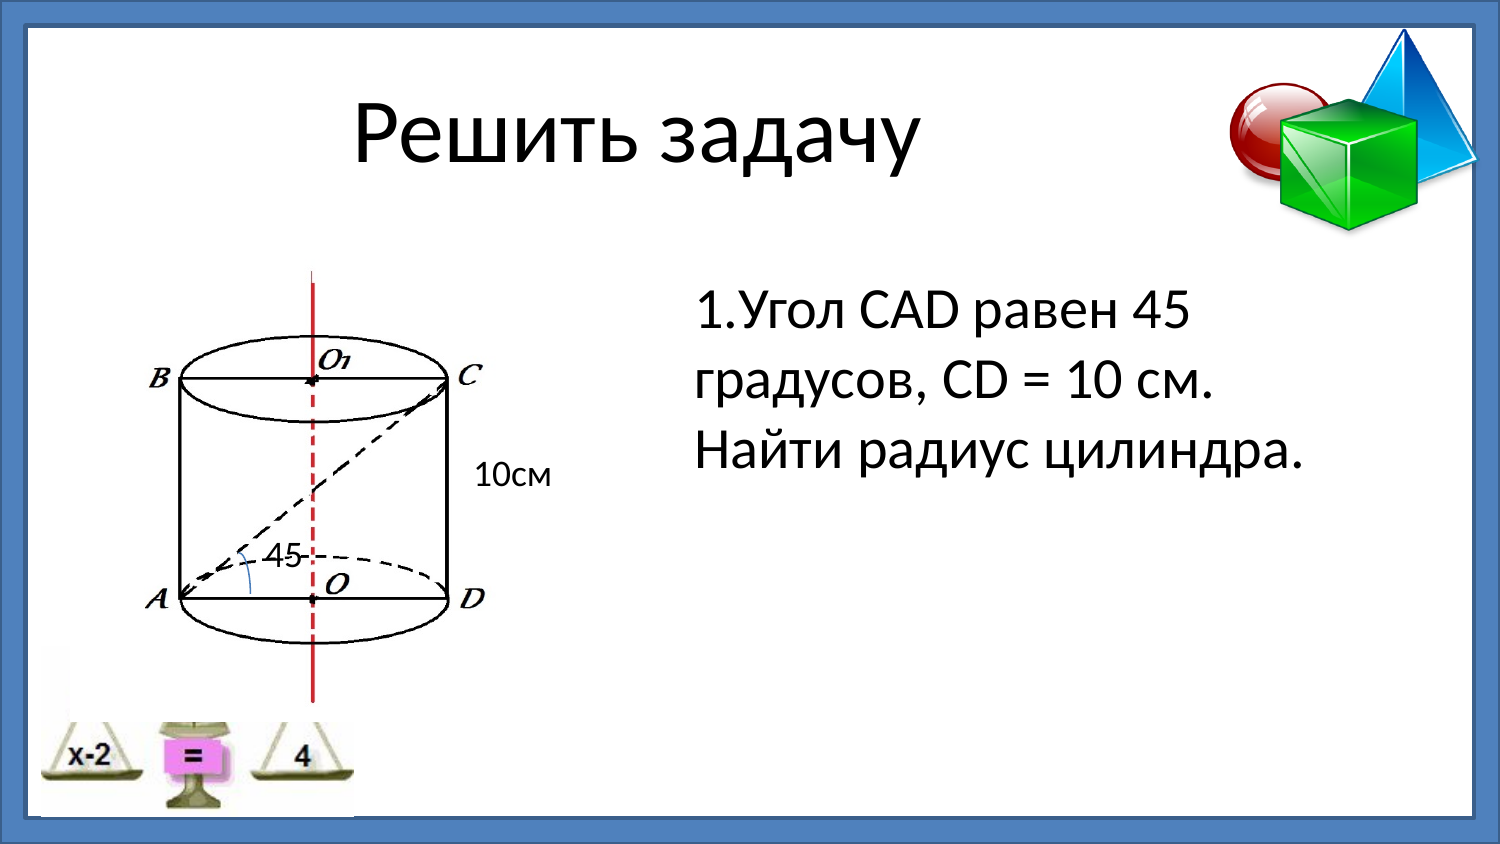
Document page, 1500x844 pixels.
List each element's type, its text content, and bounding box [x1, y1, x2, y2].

picture [41, 646, 354, 817]
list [70, 259, 606, 722]
list 1.Угол САD равен 45 градусов, СD = 10 см. Найти радиус цилиндра. [679, 262, 1365, 792]
picture [1222, 8, 1483, 245]
title Решить задачу [64, 55, 1211, 197]
